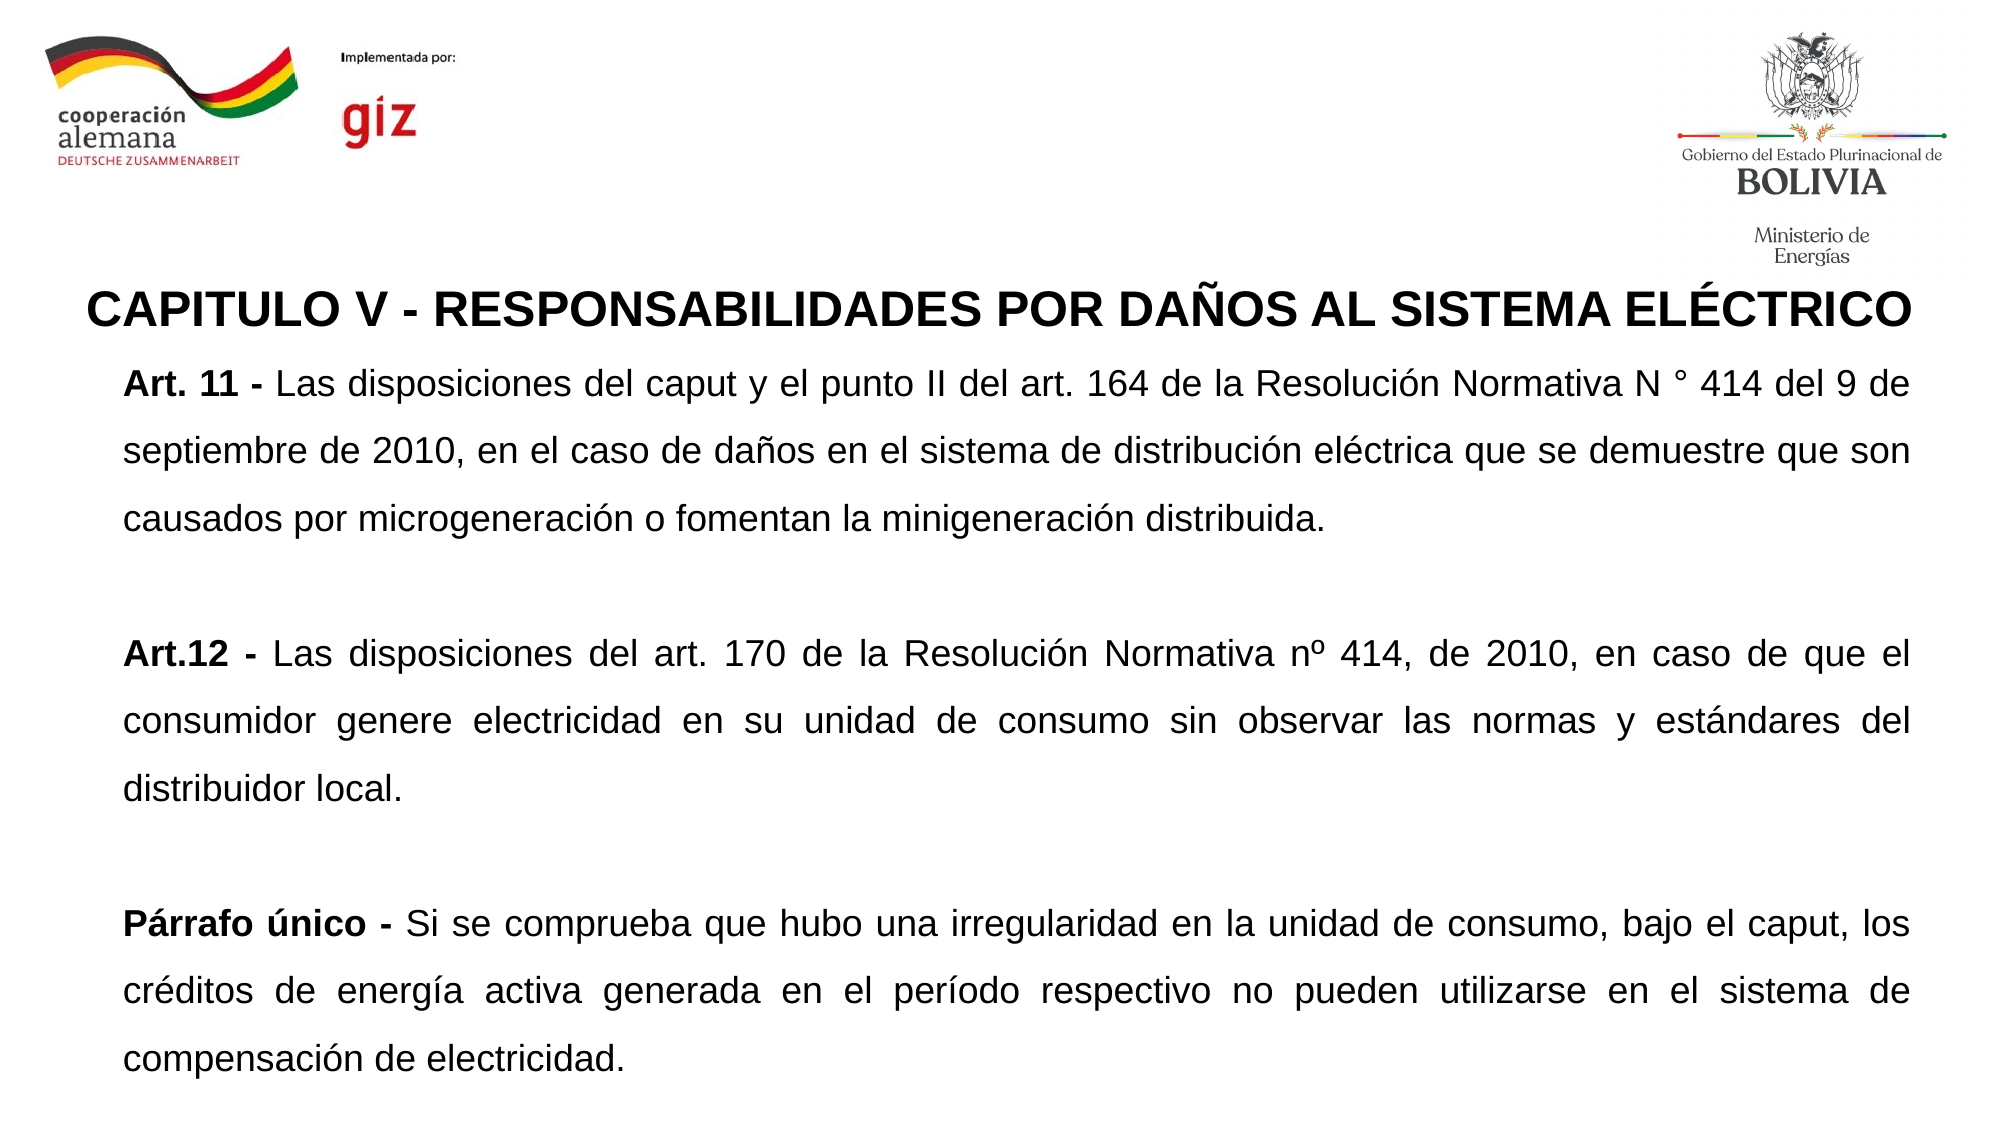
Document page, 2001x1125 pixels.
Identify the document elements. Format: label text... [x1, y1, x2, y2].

picture [1645, 0, 1979, 296]
text_box Art. 11 - Las disposiciones del caput y el punto II del art. 164 de la Resolución Normativa N ° 414 del 9 de septiembre de 2010, en el caso de daños en el sistema de distribución eléctrica que se demuestre que son causados por microgeneración o fomentan la minigeneración distribuida. Art.12 - Las disposiciones del art. 170 de la Resolución Normativa nº 414, de 2010, en caso de que el consumidor genere electricidad en su unidad de consumo sin observar las normas y estándares del distribuidor local. Párrafo único - Si se comprueba que hubo una irregularidad en la unidad de consumo, bajo el caput, los créditos de energía activa generada en el período respectivo no pueden utilizarse en el sistema de compensación de electricidad. [108, 328, 1926, 1087]
text_box CAPITULO V - RESPONSABILIDADES POR DAÑOS AL SISTEMA ELÉCTRICO [0, 264, 2000, 344]
picture [16, 0, 483, 199]
